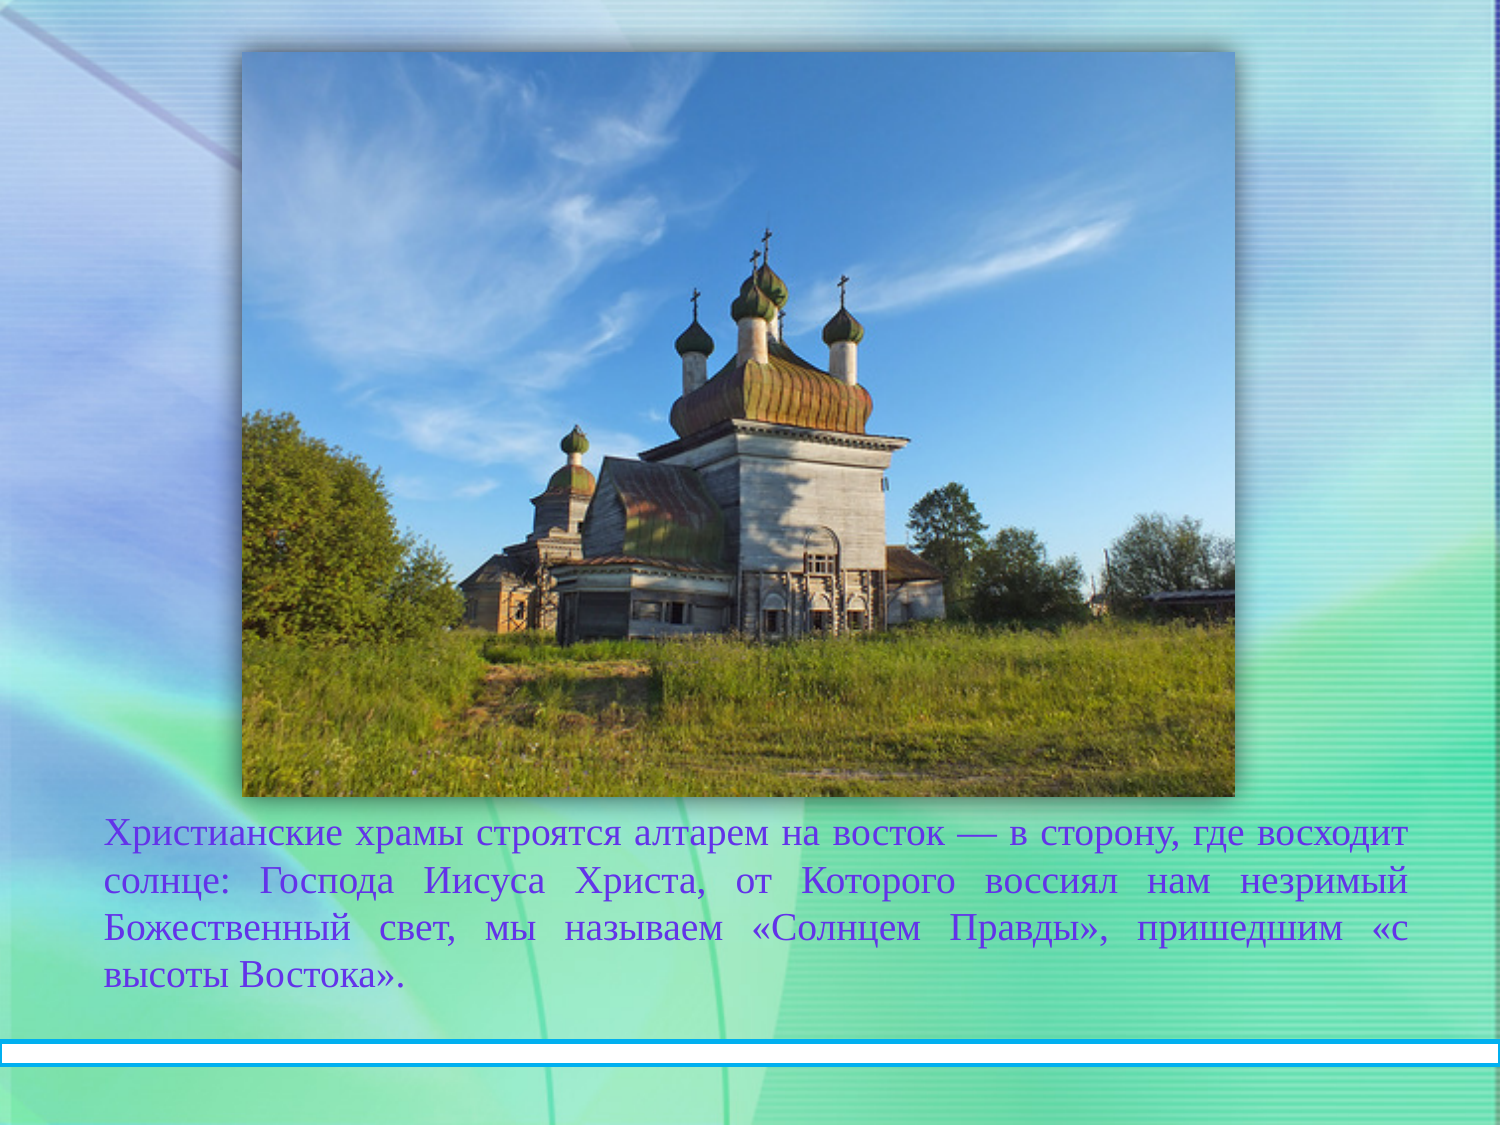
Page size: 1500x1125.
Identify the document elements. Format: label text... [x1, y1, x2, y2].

list Христианские храмы строятся алтарем на восток — в сторону, где восходит солнце: Господа Иисуса Христа, от Которого воссиял нам незримый Божественный свет, мы называем «Солнцем Правды», пришедшим «с высоты Востока». [88, 798, 1425, 1005]
picture [0, 0, 1500, 1038]
text_box [0, 1039, 1500, 1067]
picture [0, 1068, 1500, 1125]
